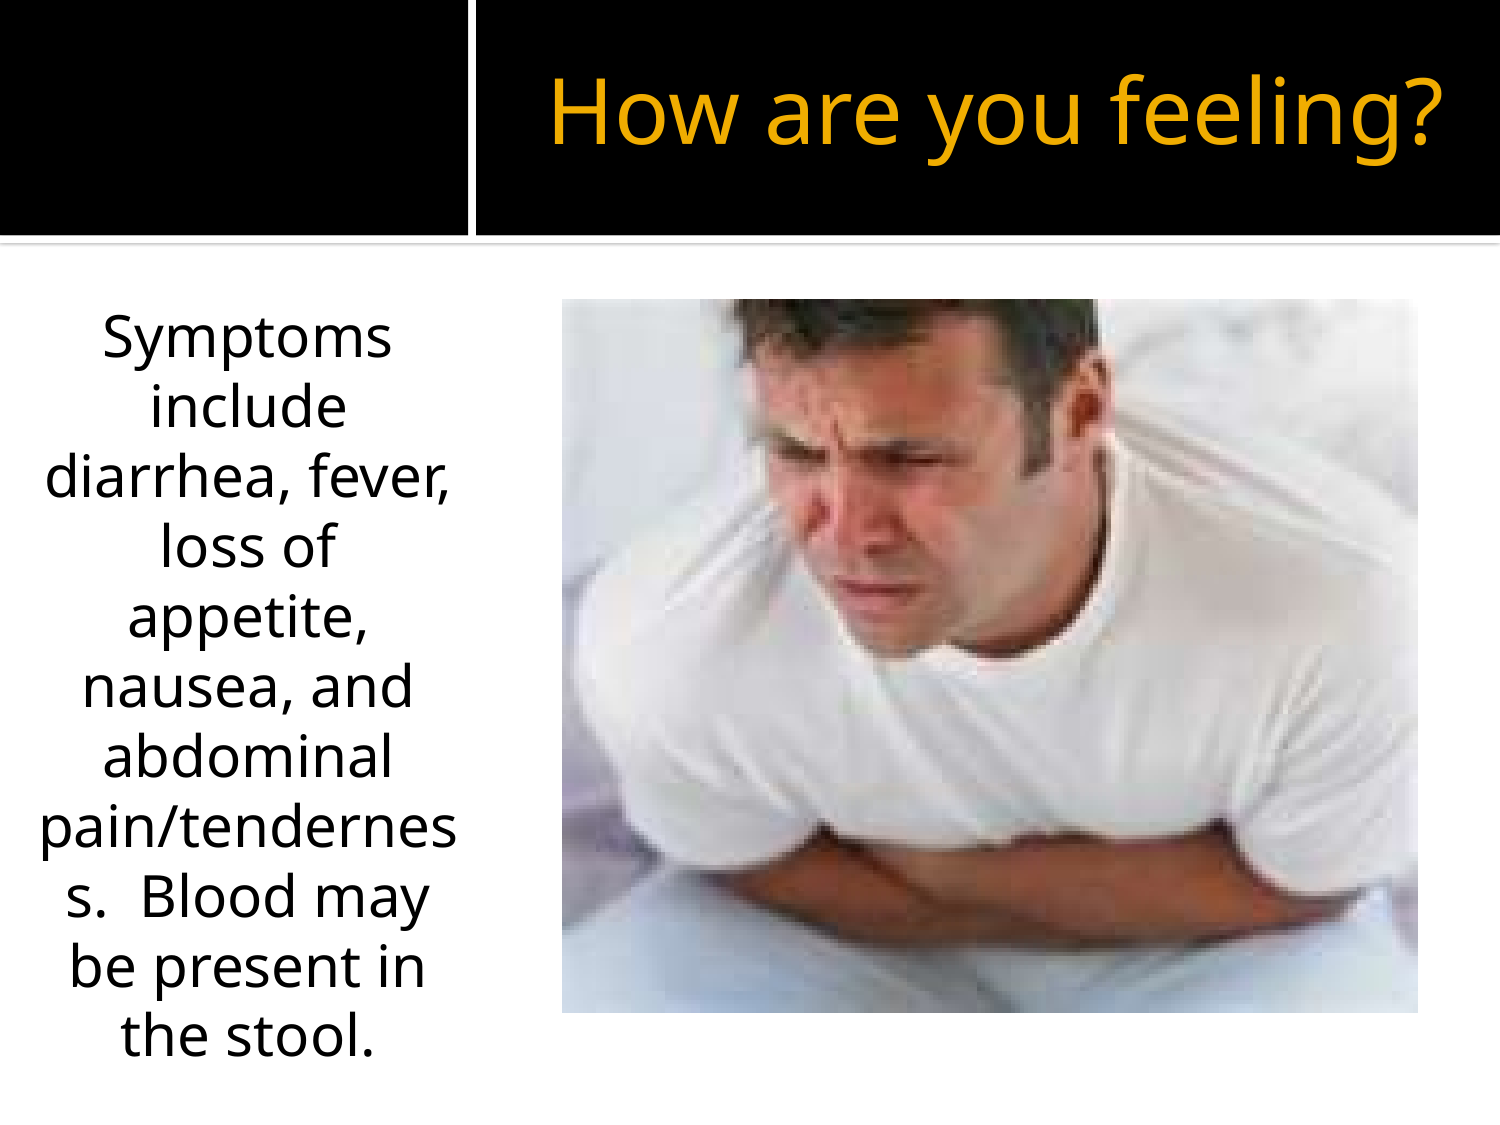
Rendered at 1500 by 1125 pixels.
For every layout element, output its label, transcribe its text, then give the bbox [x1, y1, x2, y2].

picture [562, 299, 1418, 1013]
list Symptoms include diarrhea, fever, loss of appetite, nausea, and abdominal pain/tenderness. Blood may be present in the stool. [27, 283, 475, 1034]
title How are you feeling? [487, 0, 1500, 163]
